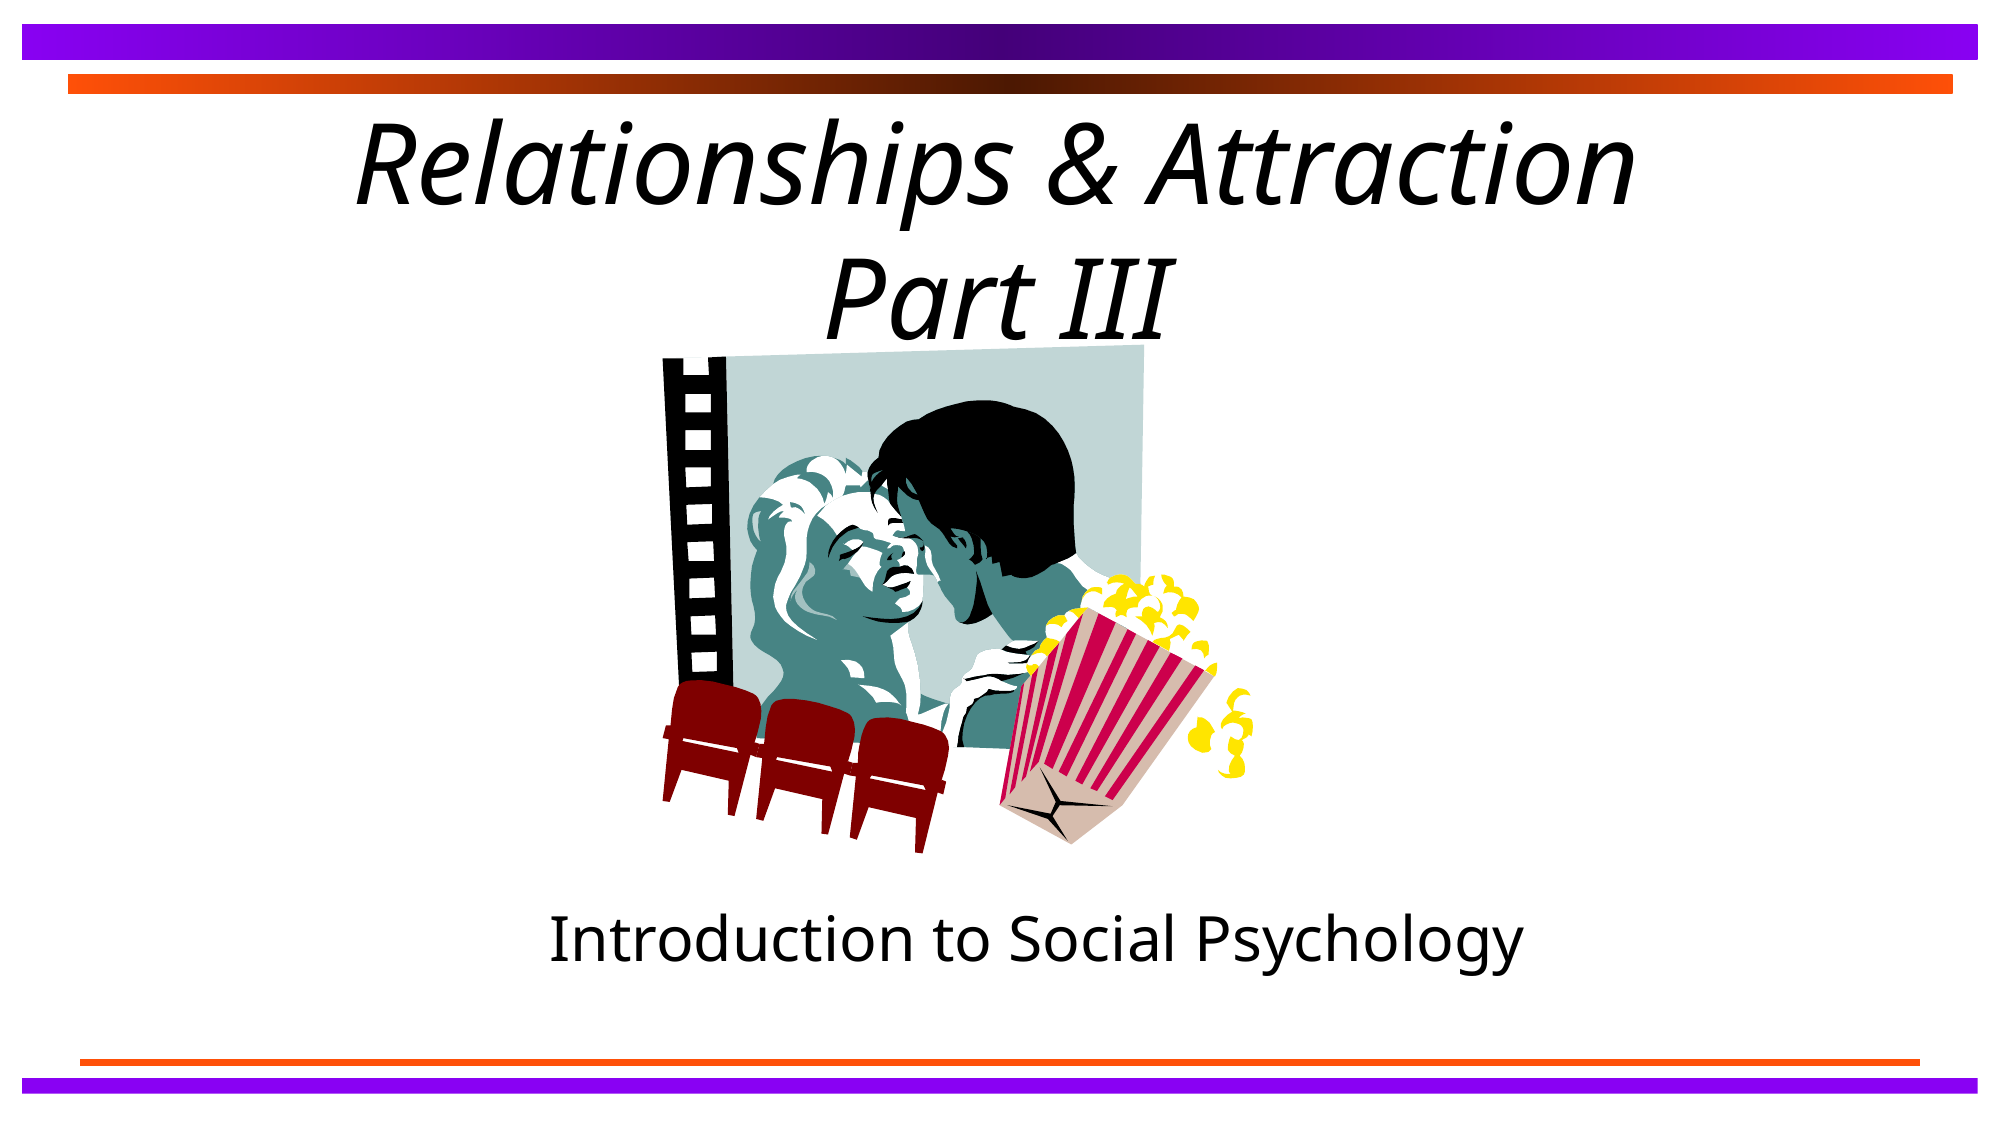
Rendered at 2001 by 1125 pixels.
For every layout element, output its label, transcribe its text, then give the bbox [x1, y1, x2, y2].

text_box Introduction to Social Psychology [534, 816, 1541, 1056]
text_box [662, 343, 1271, 856]
title Relationships & Attraction Part III [66, 131, 1928, 322]
